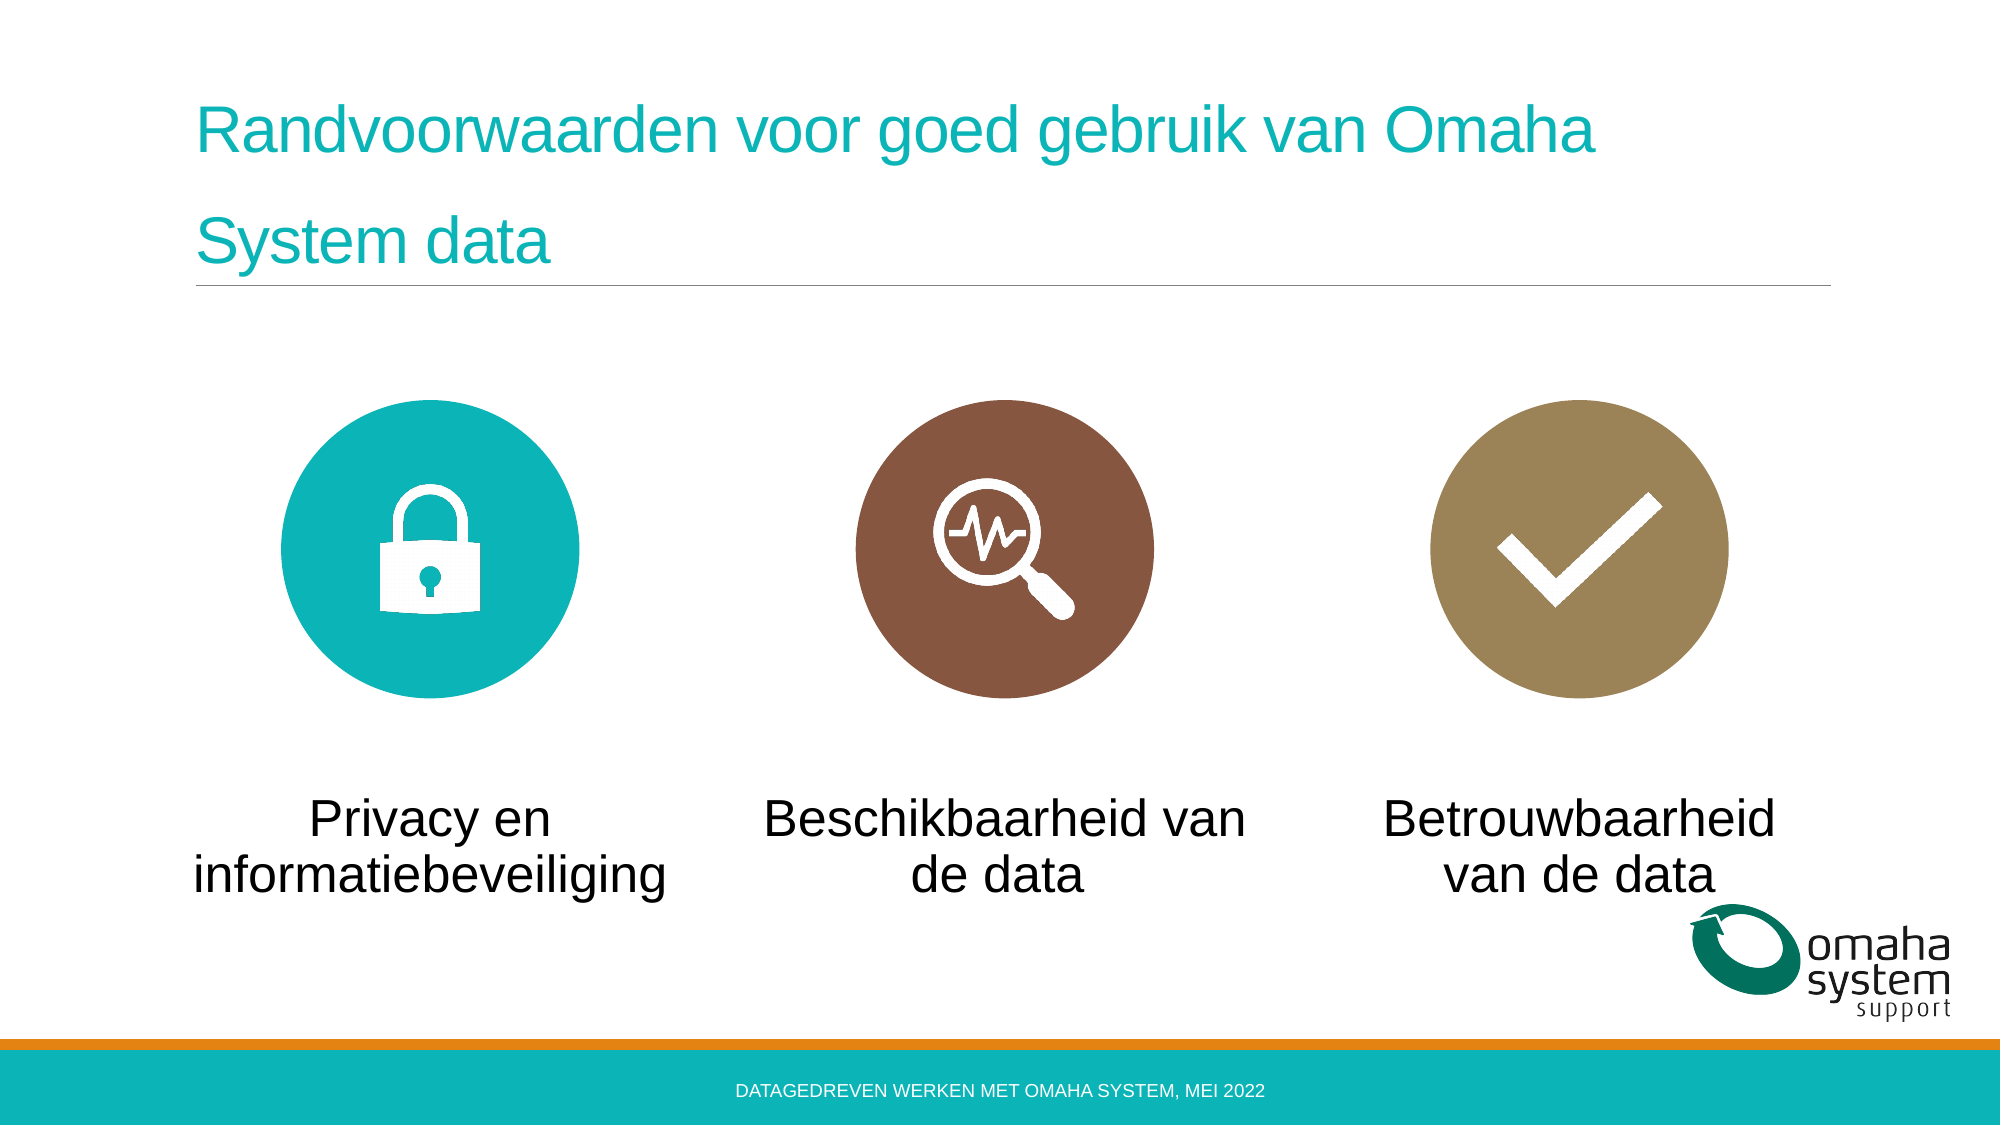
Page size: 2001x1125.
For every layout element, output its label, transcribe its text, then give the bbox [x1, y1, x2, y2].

picture [1690, 904, 1950, 1022]
footer Datagedreven werken met Omaha System, mei 2022 [604, 1059, 1396, 1120]
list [179, 343, 1831, 966]
title Randvoorwaarden voor goed gebruik van Omaha System data [180, 47, 1830, 285]
